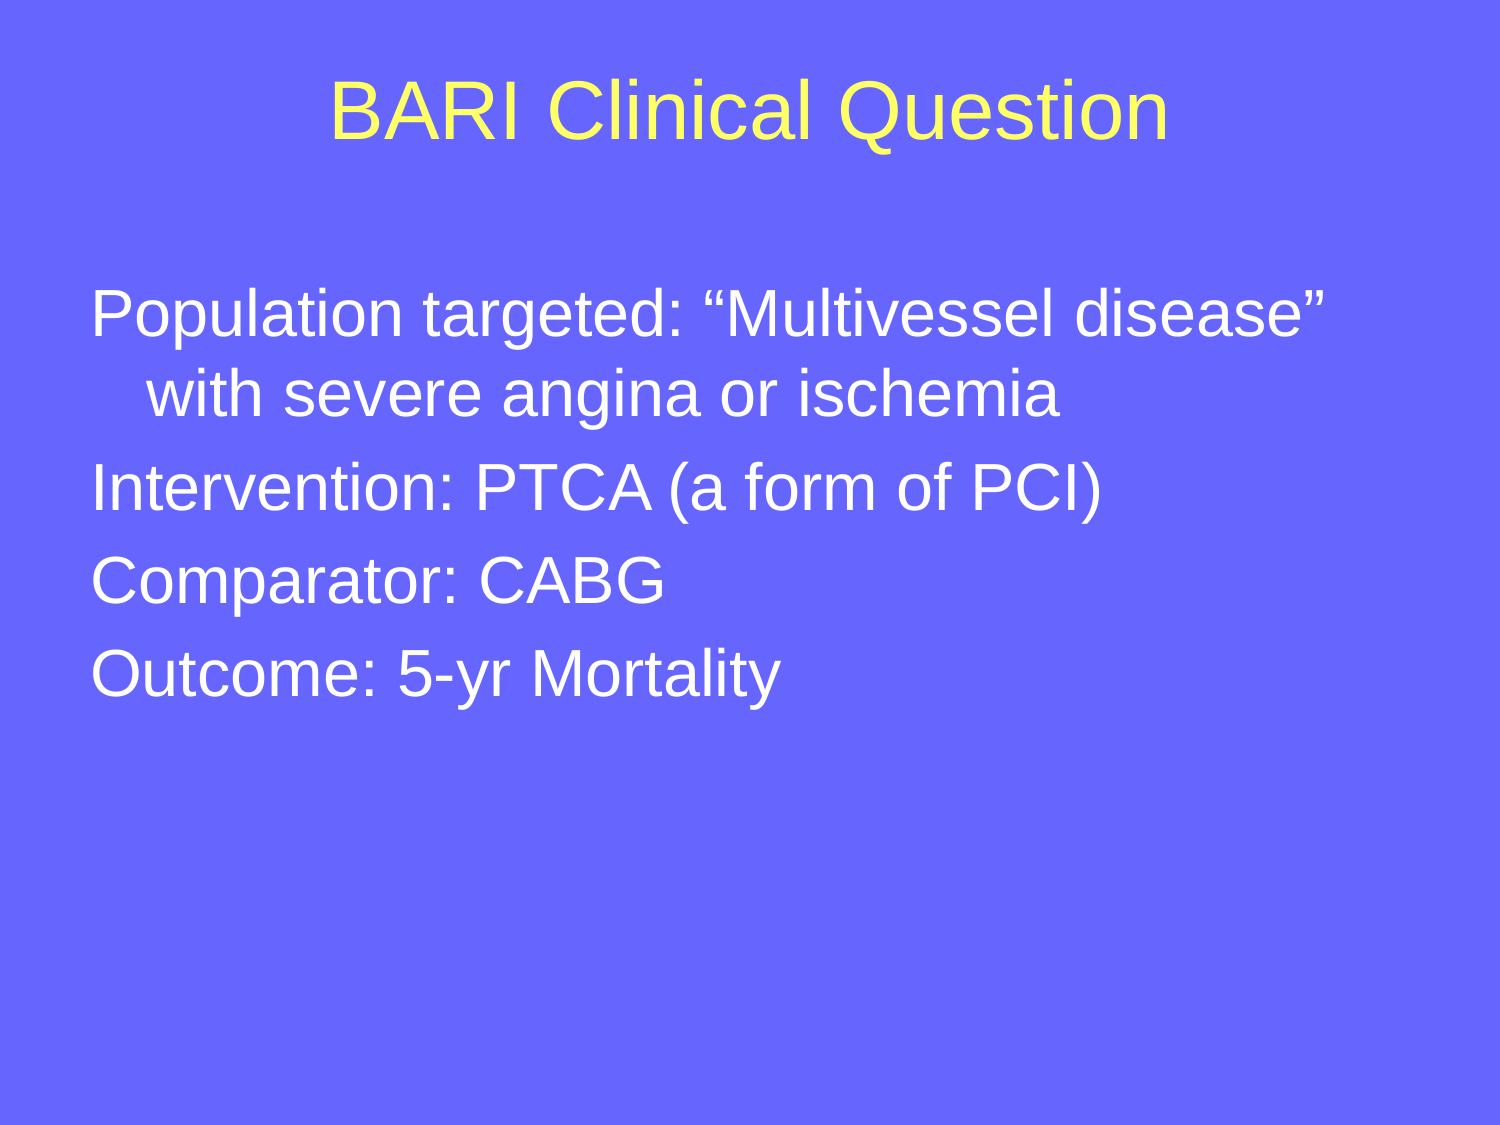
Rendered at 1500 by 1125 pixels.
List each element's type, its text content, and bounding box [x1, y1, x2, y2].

title BARI Clinical Question [74, 12, 1426, 201]
list Population targeted: “Multivessel disease” with severe angina or ischemia Intervention: PTCA (a form of PCI) Comparator: CABG Outcome: 5-yr Mortality [74, 262, 1426, 801]
